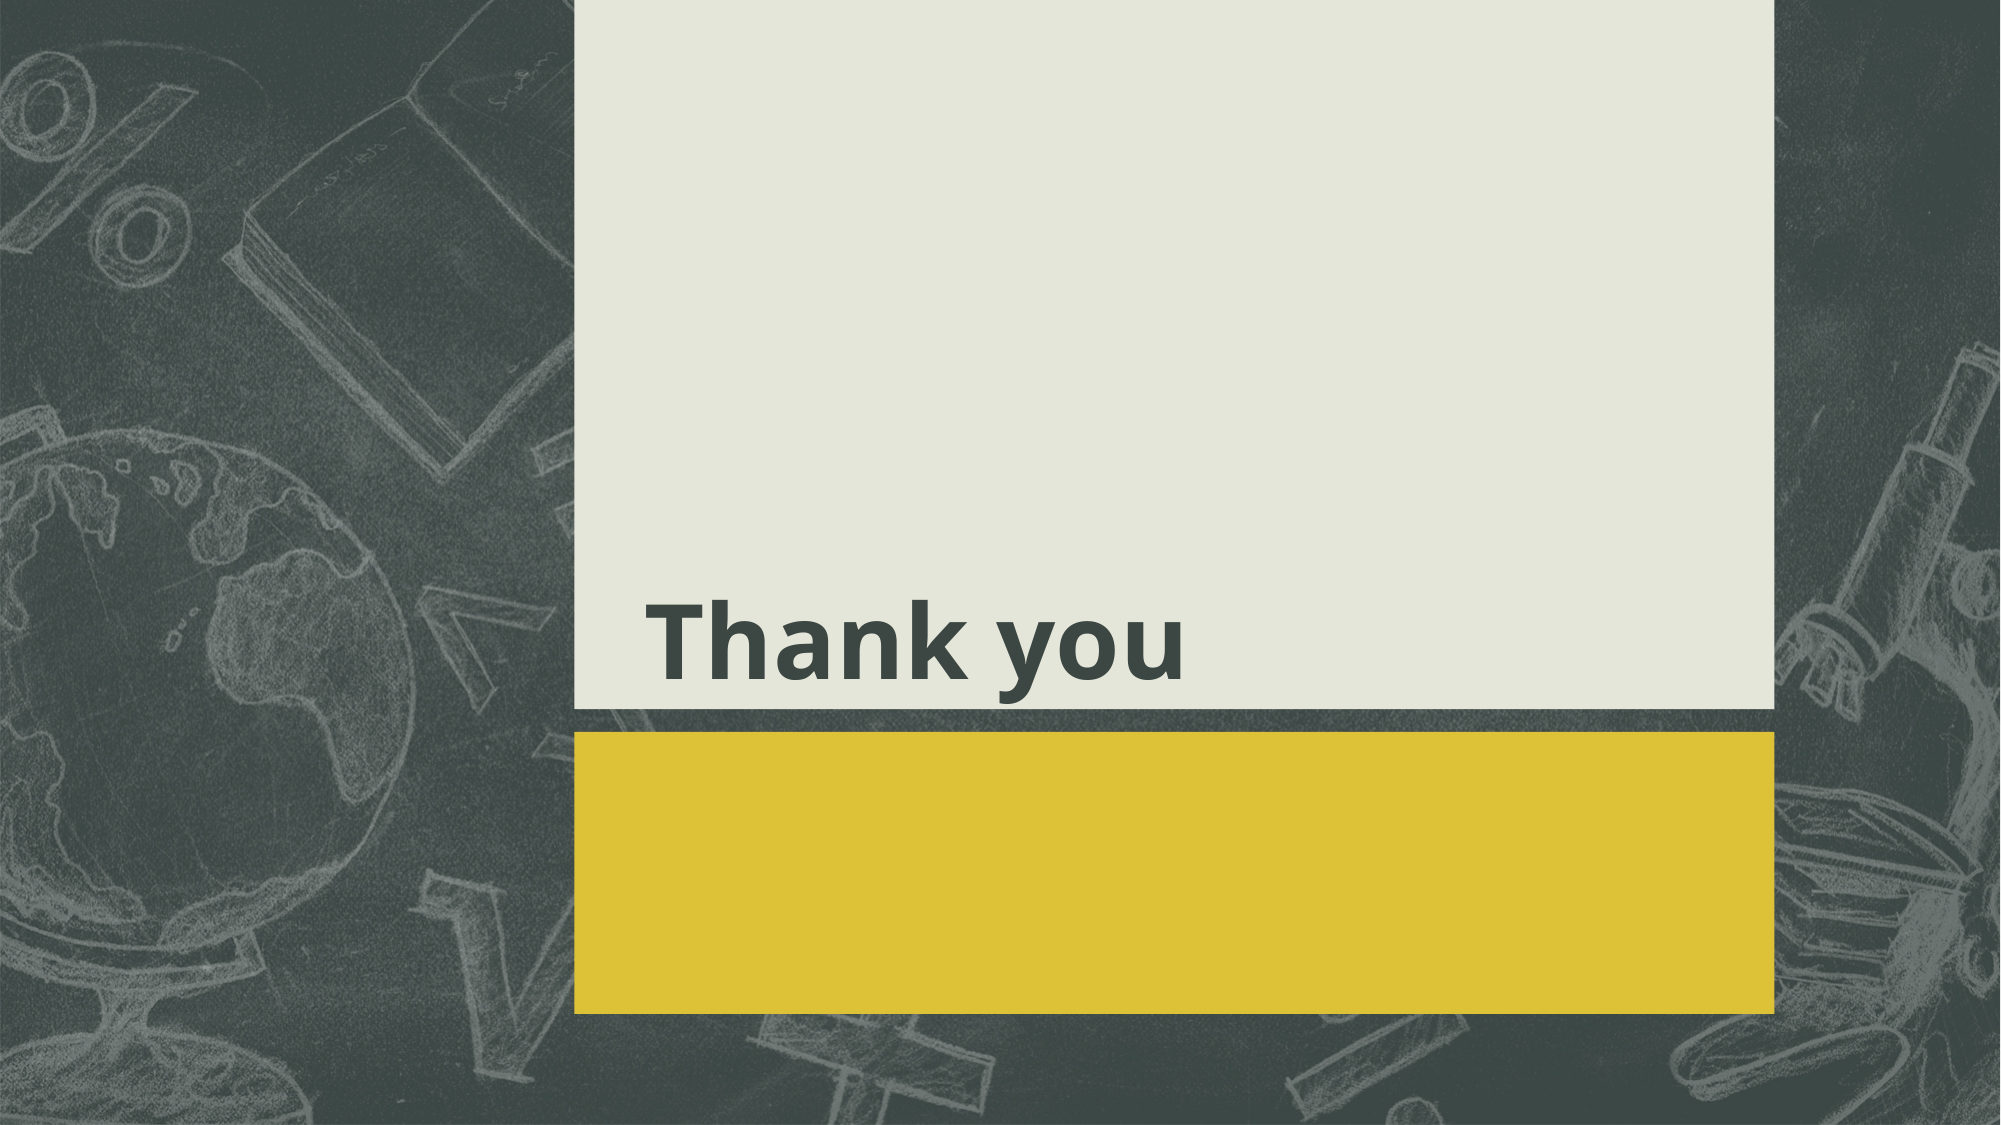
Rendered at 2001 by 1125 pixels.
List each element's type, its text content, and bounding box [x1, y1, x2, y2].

picture [0, 0, 2001, 1125]
title Thank you [629, 107, 1713, 710]
